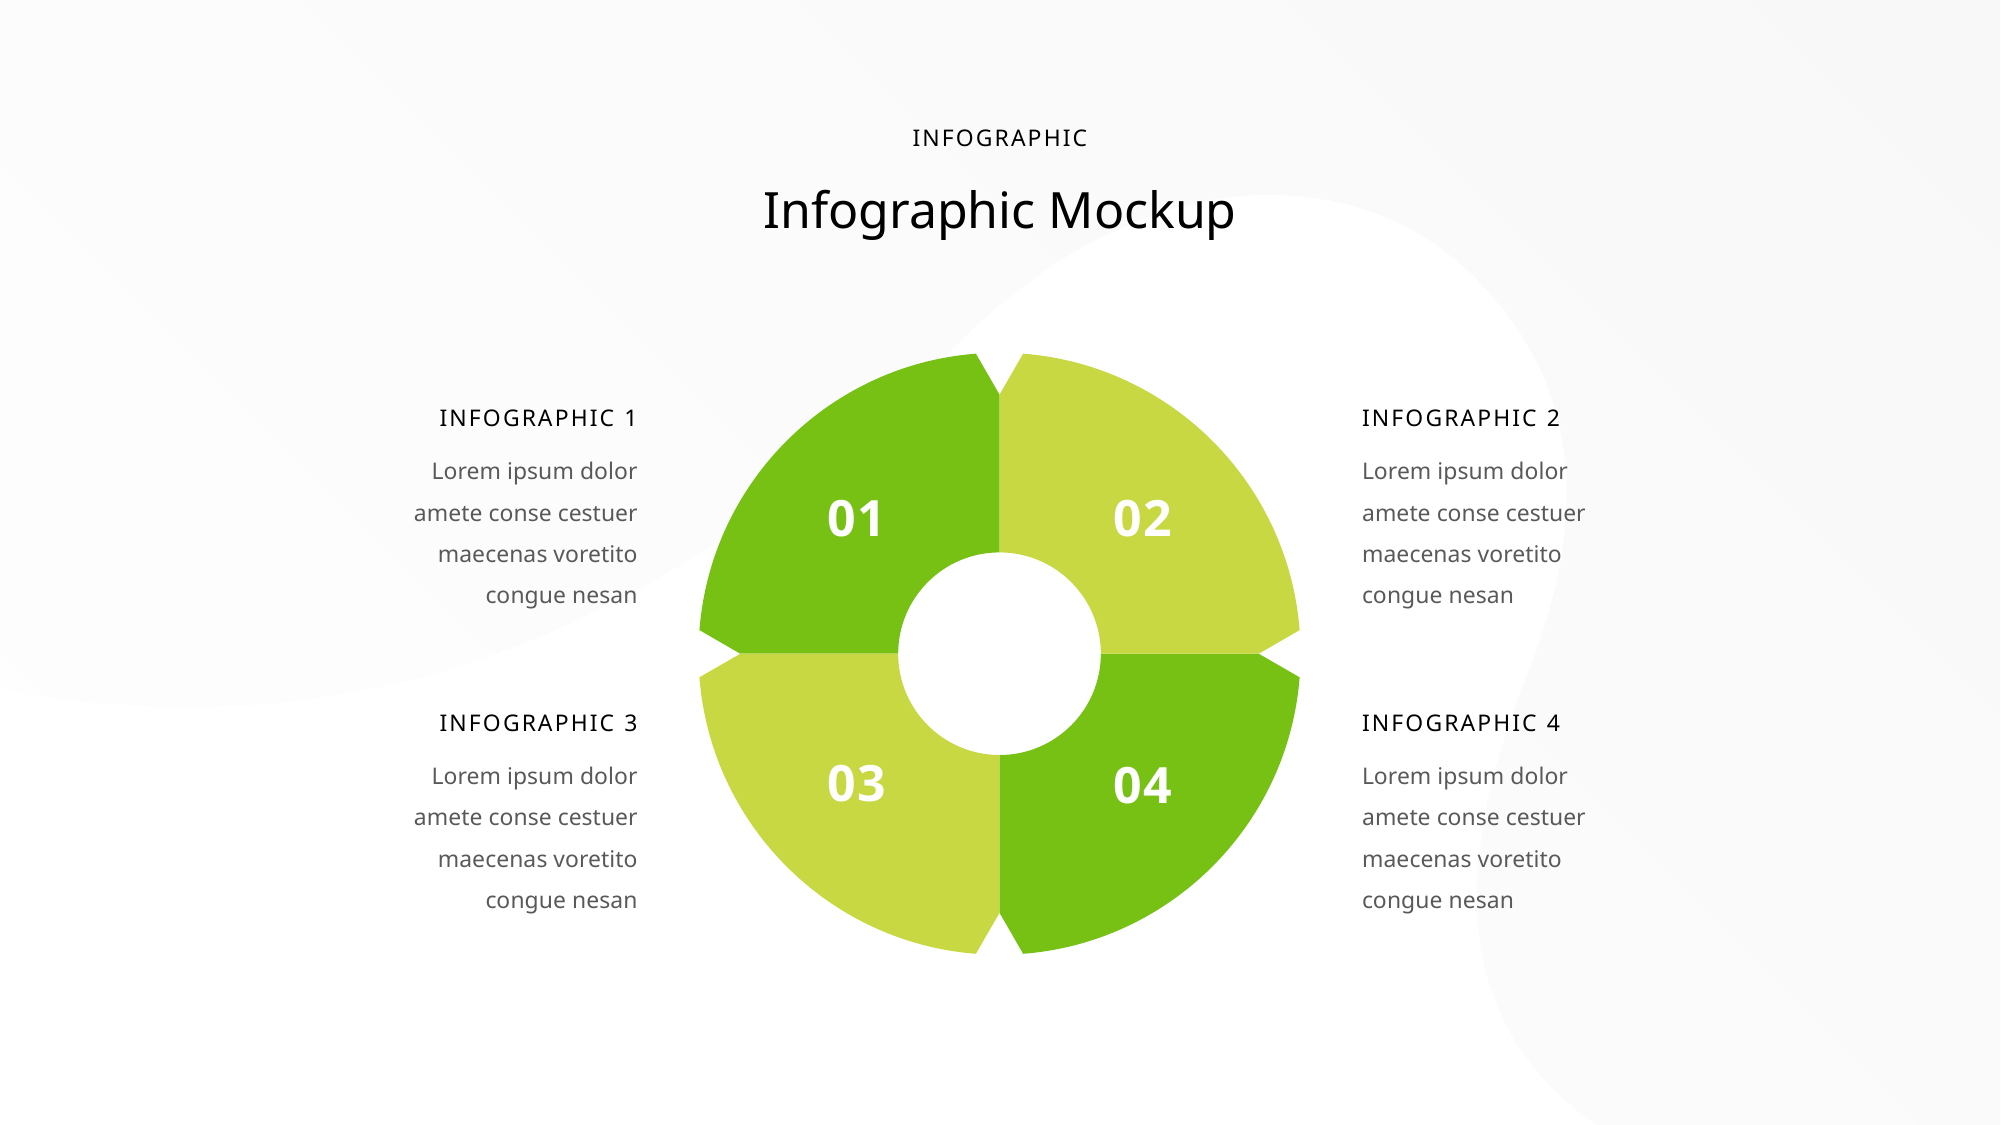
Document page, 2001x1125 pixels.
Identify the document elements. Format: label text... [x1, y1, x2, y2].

text_box INFOGRAPHIC 2 [1347, 396, 1618, 436]
text_box INFOGRAPHIC 1 [382, 396, 653, 436]
text_box Lorem ipsum dolor amete conse cestuer maecenas voretito congue nesan [1347, 436, 1651, 616]
text_box Lorem ipsum dolor amete conse cestuer maecenas voretito congue nesan [349, 436, 653, 616]
text_box Infographic Mockup [574, 171, 1426, 246]
text_box INFOGRAPHIC 3 [357, 701, 653, 740]
text_box Lorem ipsum dolor amete conse cestuer maecenas voretito congue nesan [349, 740, 653, 921]
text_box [699, 353, 1300, 954]
text_box Lorem ipsum dolor amete conse cestuer maecenas voretito congue nesan [1347, 740, 1651, 921]
text_box INFOGRAPHIC [817, 116, 1183, 159]
text_box INFOGRAPHIC 4 [1347, 701, 1618, 740]
